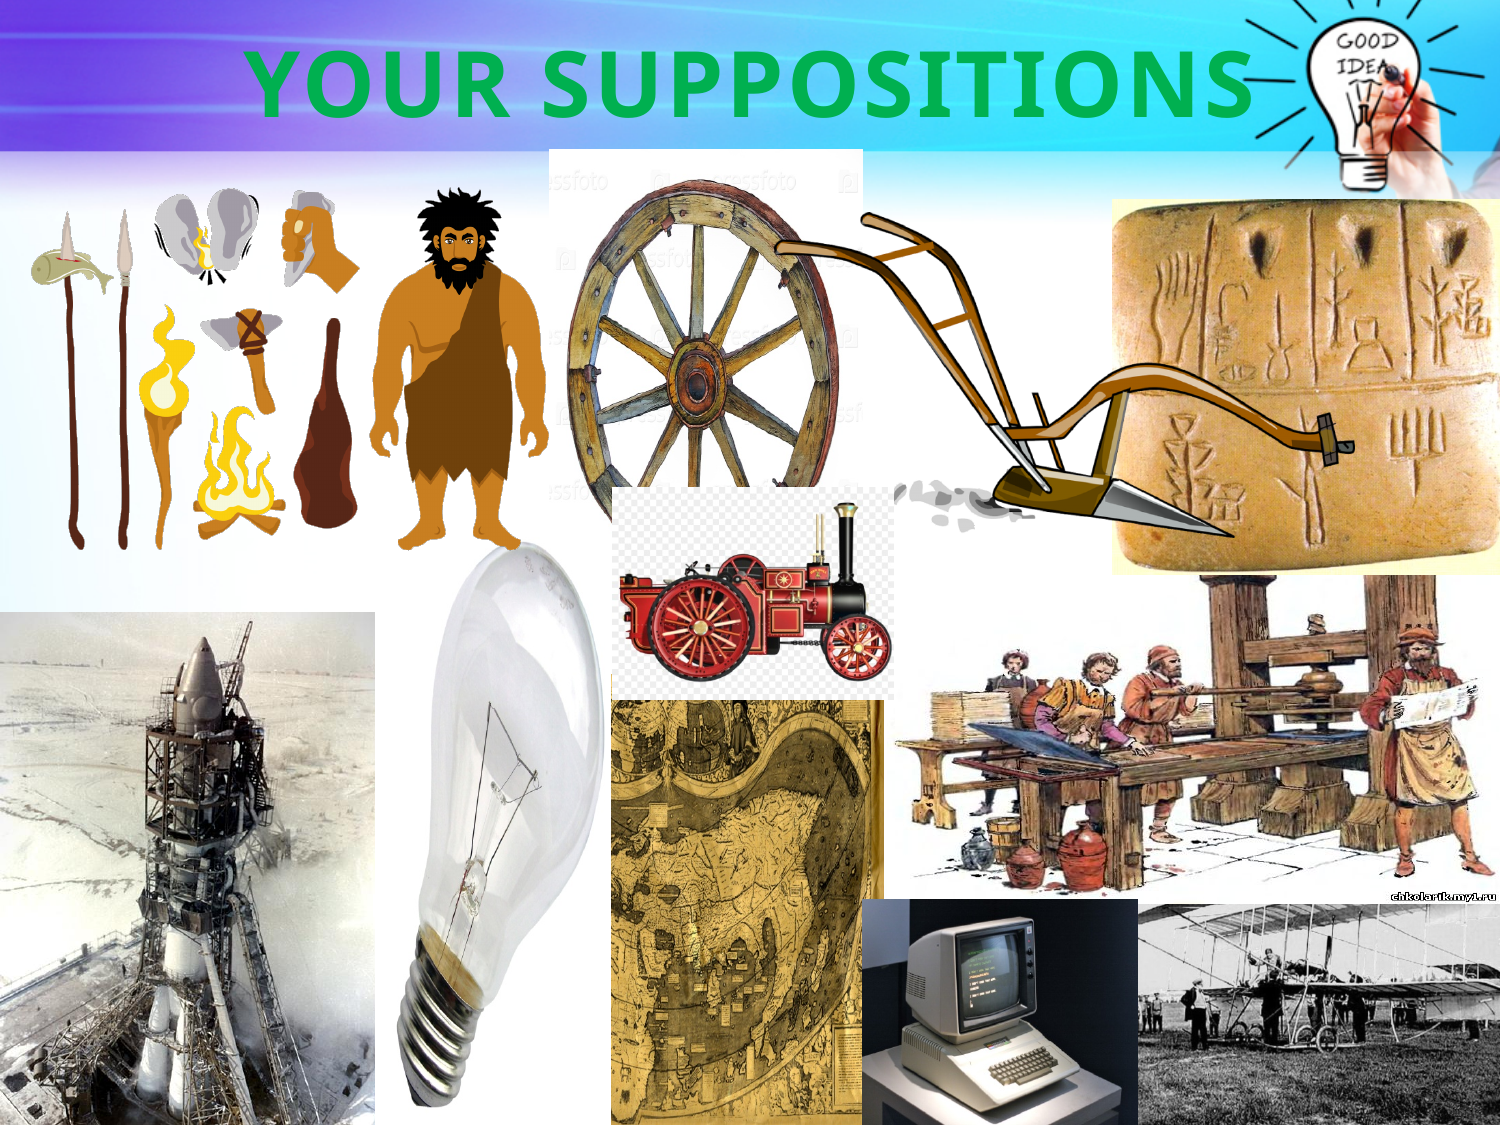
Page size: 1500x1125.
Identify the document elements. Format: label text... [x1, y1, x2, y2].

title YOUR SUPPOSITIONS [75, 0, 1425, 163]
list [1112, 199, 1500, 575]
picture [0, 0, 1500, 1125]
